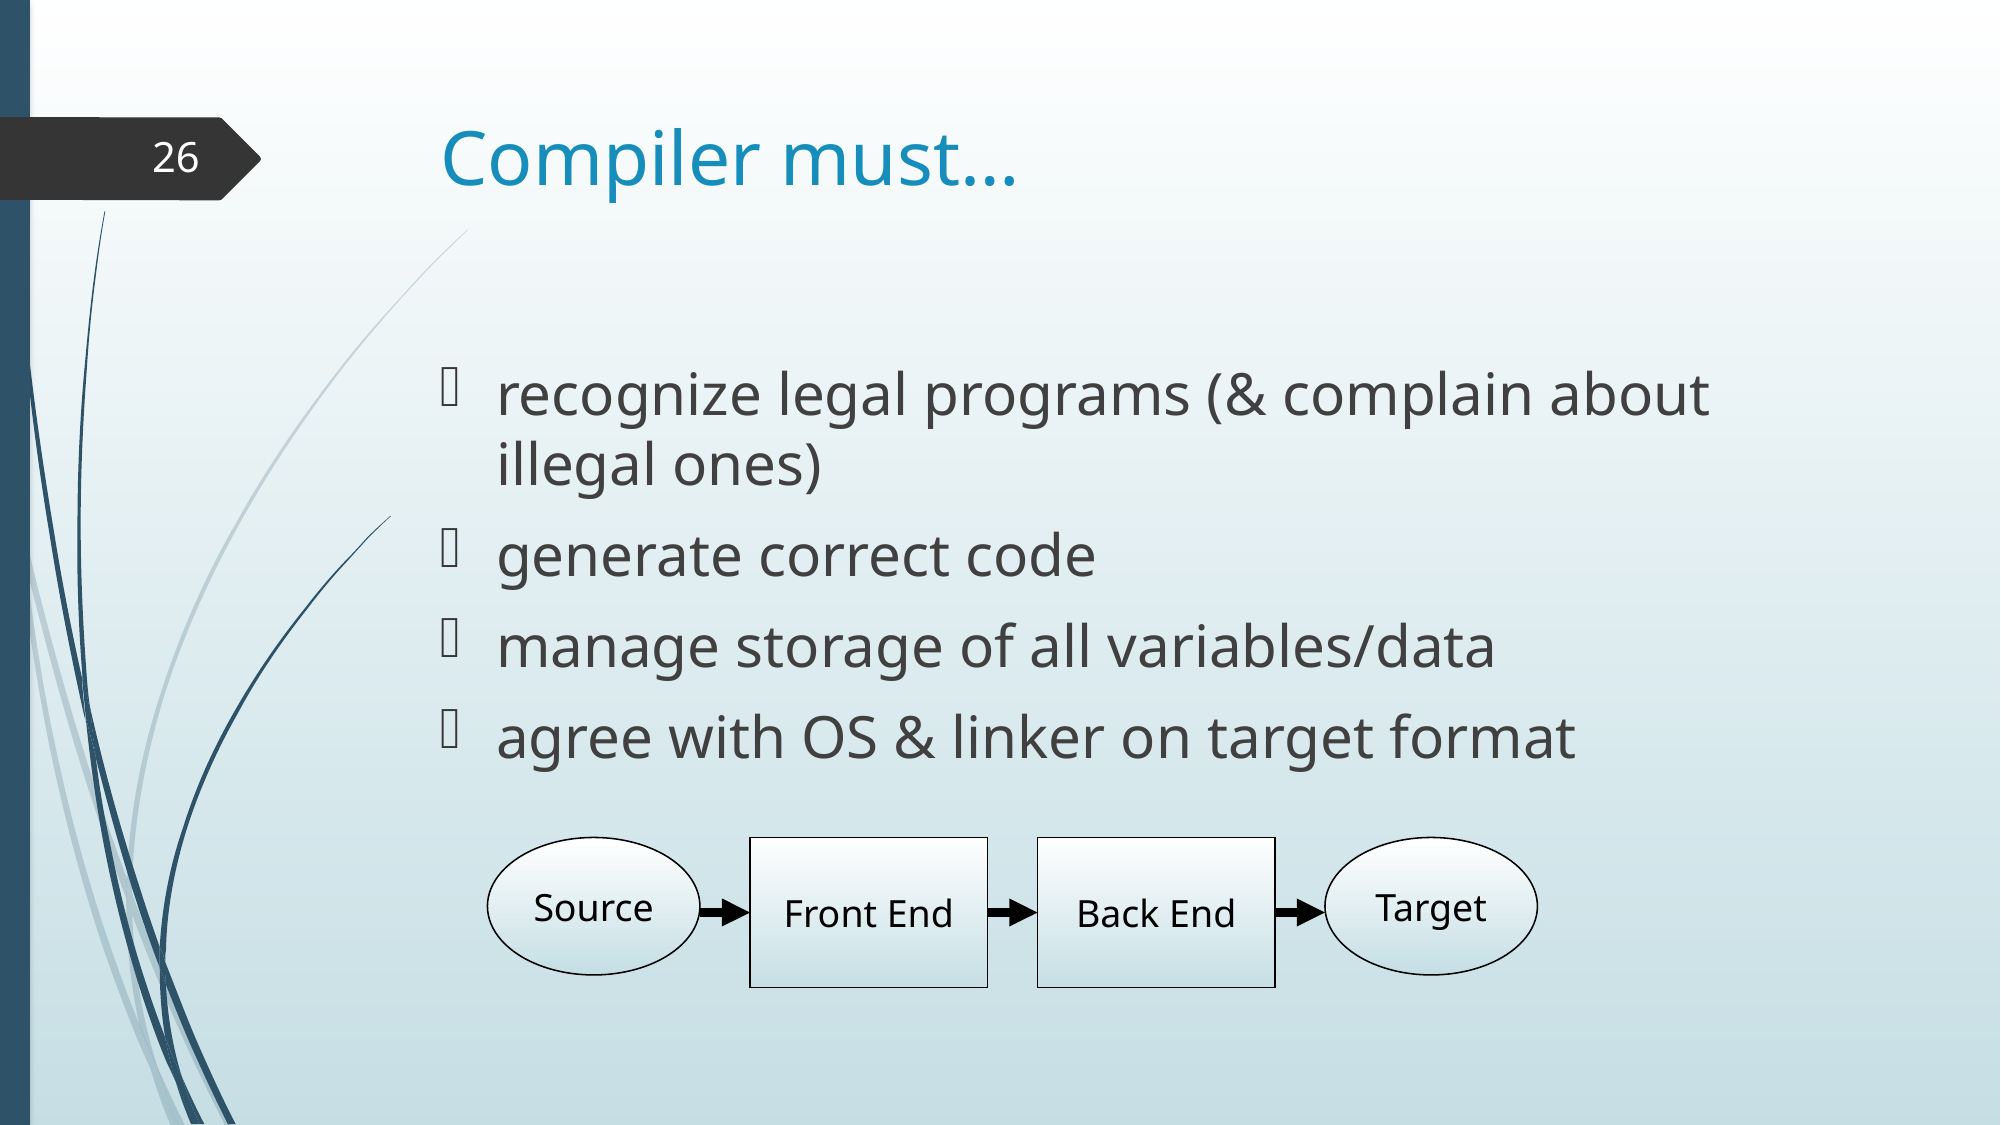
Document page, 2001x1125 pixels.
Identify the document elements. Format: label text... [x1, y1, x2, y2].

text_box Back End [1037, 837, 1275, 988]
text_box Source [487, 837, 700, 975]
title Compiler must… [425, 102, 1888, 313]
text_box Target [1324, 837, 1538, 975]
text_box [987, 906, 1038, 919]
text_box [699, 906, 751, 919]
text_box [1274, 906, 1325, 919]
slide_number 26 [87, 129, 216, 190]
list recognize legal programs (& complain about illegal ones) generate correct code manage storage of all variables/data agree with OS & linker on target format [424, 350, 1888, 988]
text_box Front End [749, 837, 988, 988]
